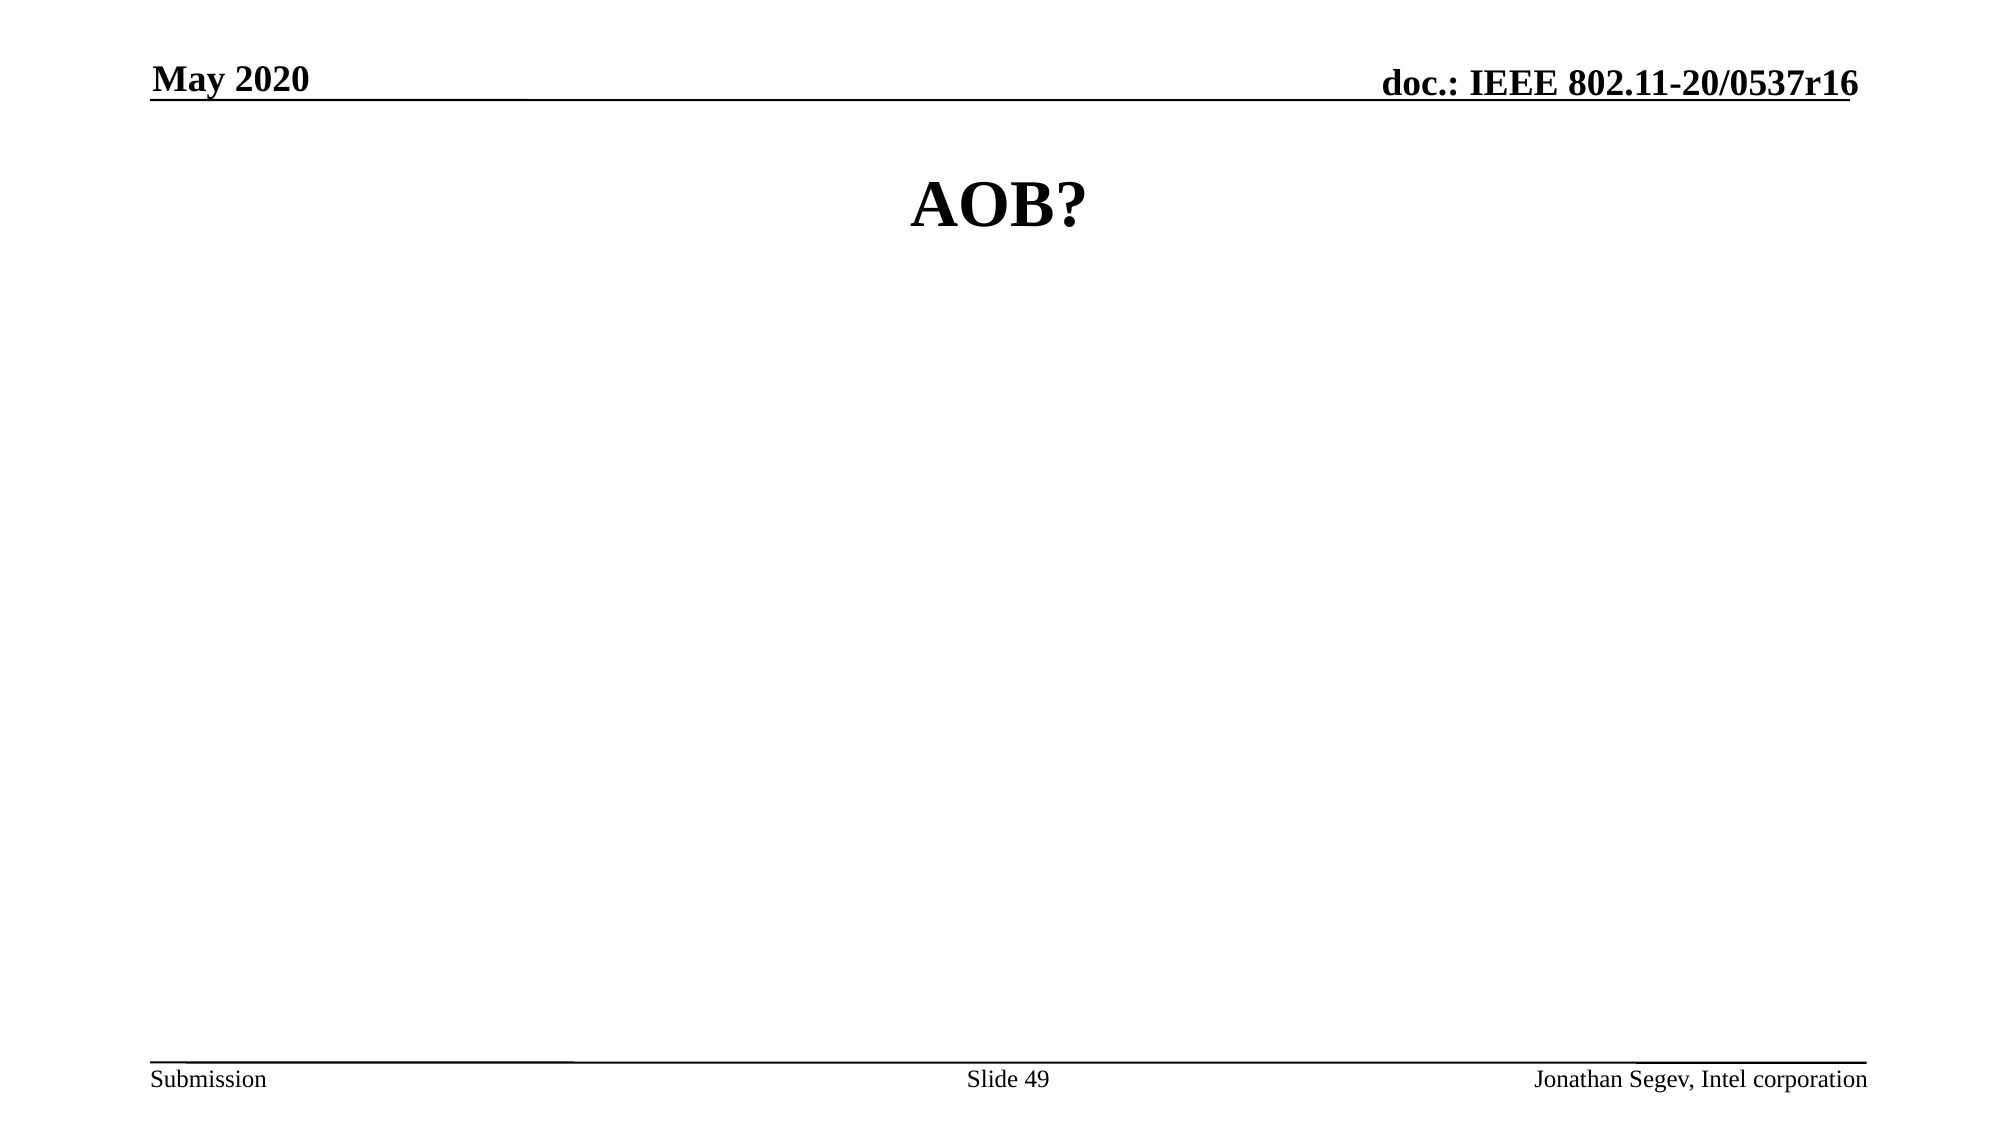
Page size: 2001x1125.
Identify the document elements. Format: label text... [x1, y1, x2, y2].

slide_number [152, 54, 563, 100]
footer Jonathan Segev, Intel corporation [1171, 1061, 1869, 1093]
title AOB? [149, 112, 1850, 288]
slide_number Slide 49 [950, 1061, 1067, 1123]
